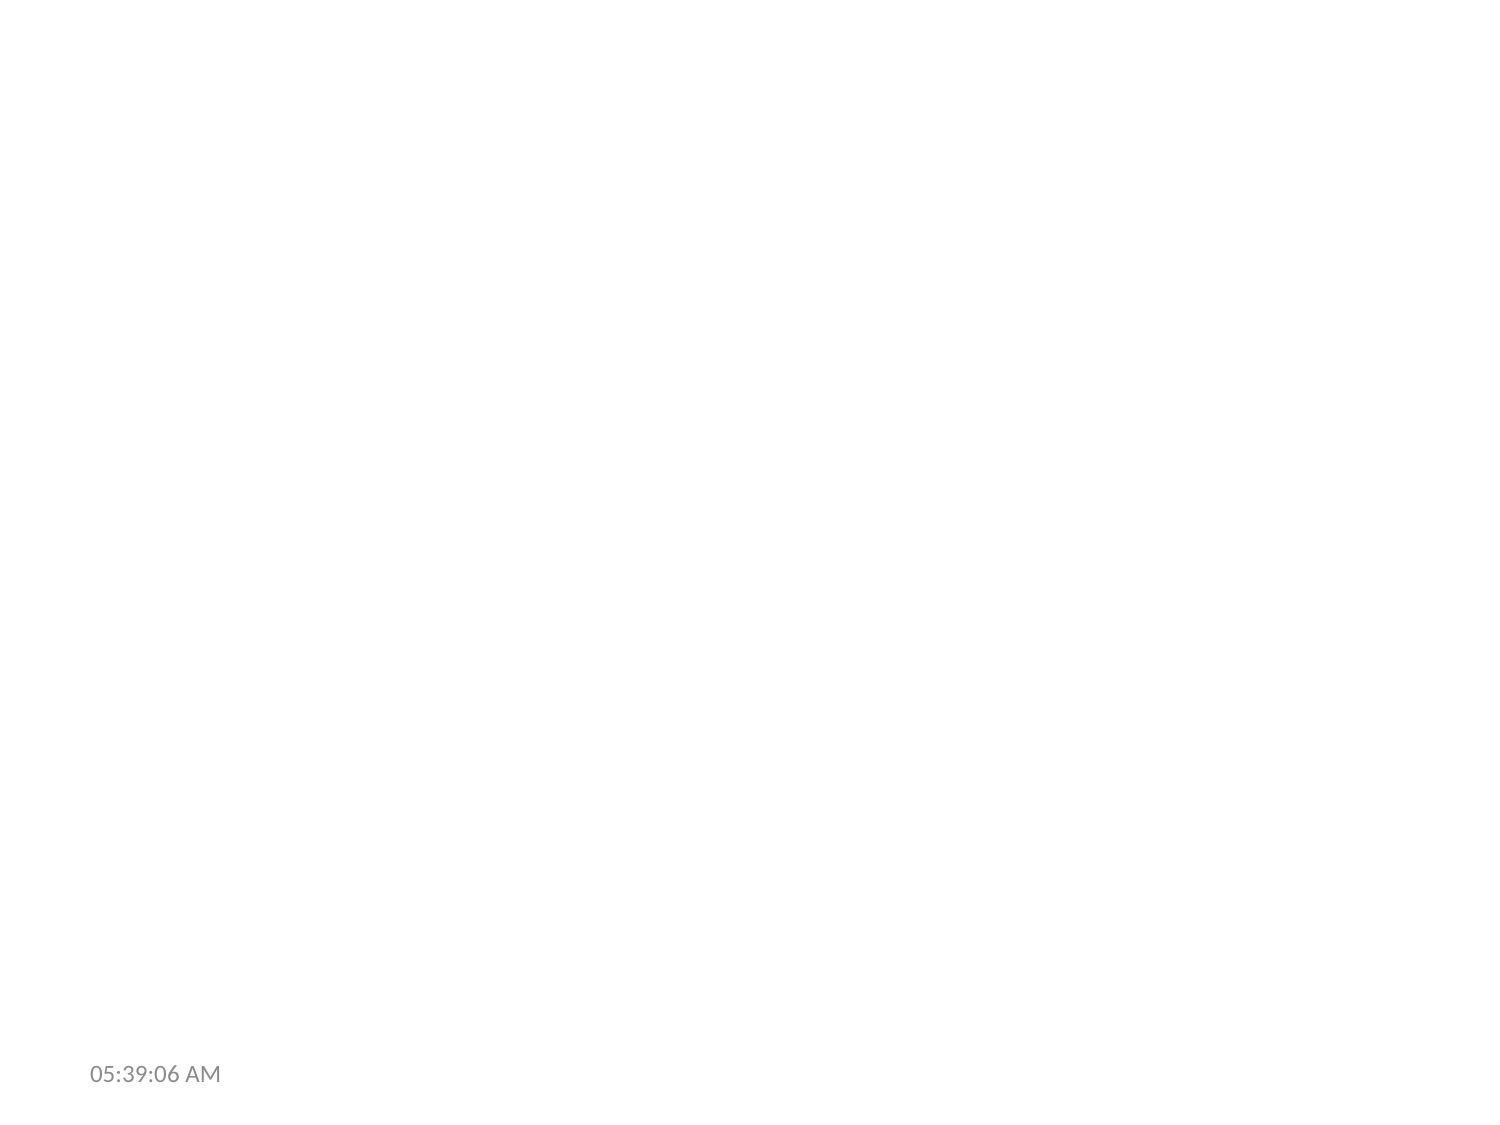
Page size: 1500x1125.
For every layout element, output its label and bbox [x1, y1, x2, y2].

slide_number [75, 1042, 425, 1103]
